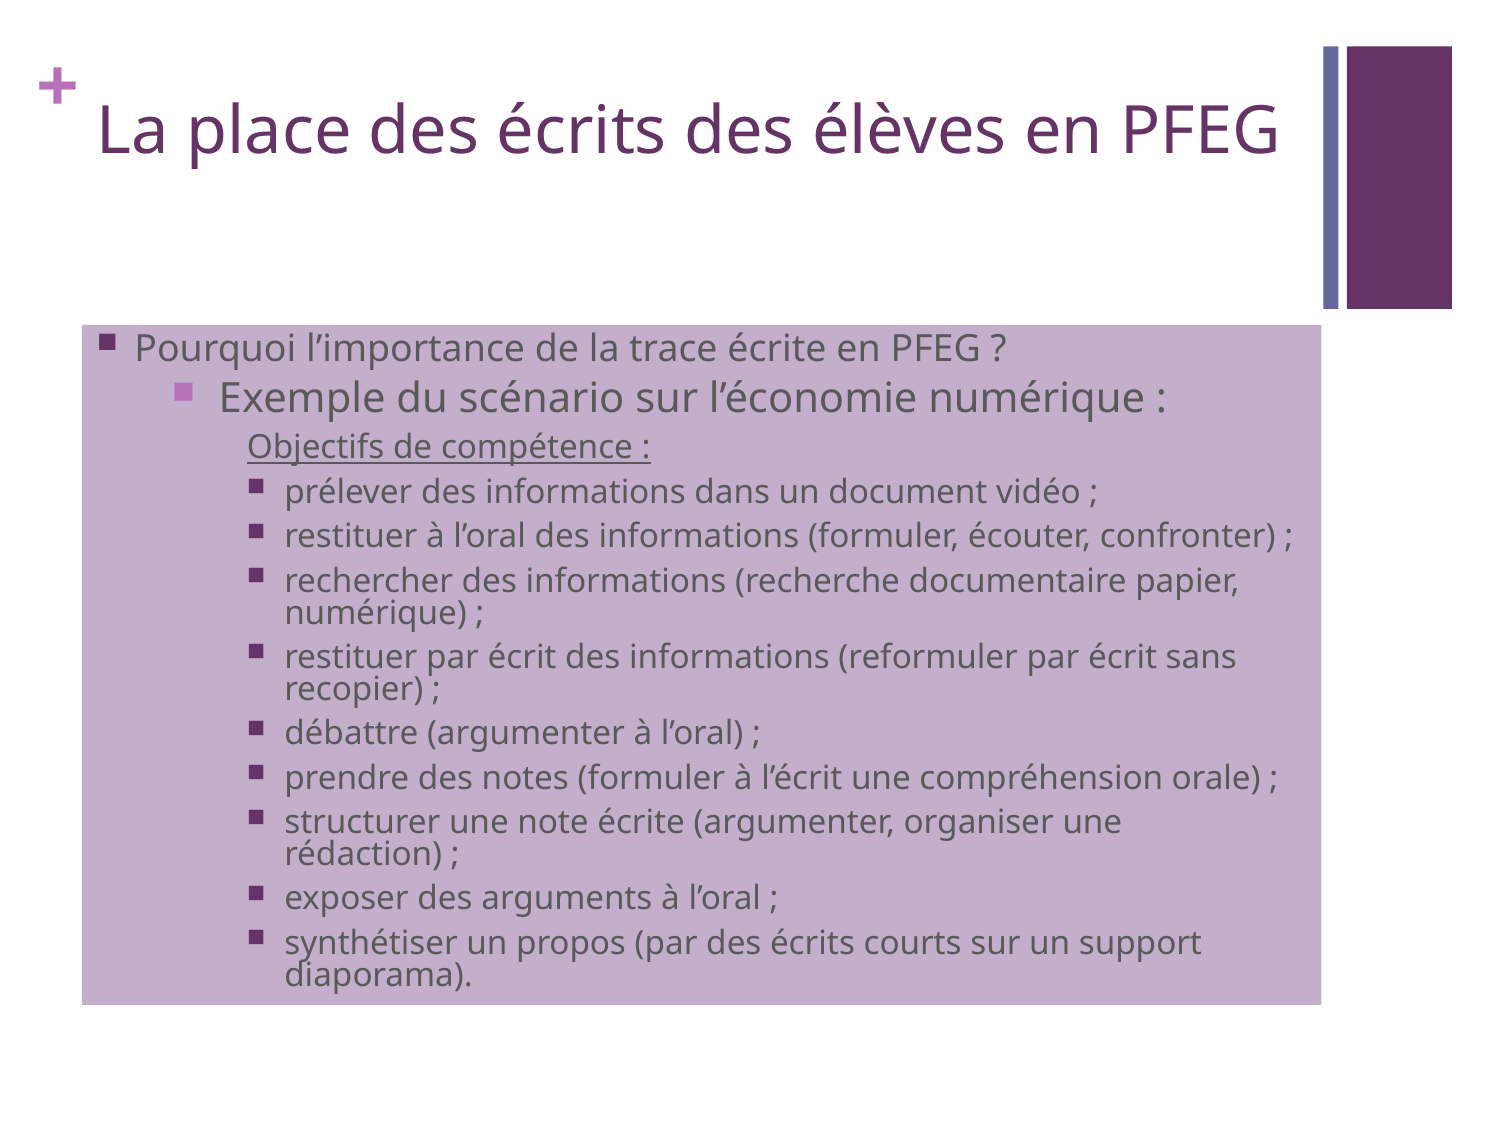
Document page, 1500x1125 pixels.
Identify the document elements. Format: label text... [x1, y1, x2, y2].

title La place des écrits des élèves en PFEG [81, 79, 1322, 263]
list Pourquoi l’importance de la trace écrite en PFEG ? Exemple du scénario sur l’économie numérique : Objectifs de compétence : prélever des informations dans un document vidéo ; restituer à l’oral des informations (formuler, écouter, confronter) ; rechercher des informations (recherche documentaire papier, numérique) ; restituer par écrit des informations (reformuler par écrit sans recopier) ; débattre (argumenter à l’oral) ; prendre des notes (formuler à l’écrit une compréhension orale) ; structurer une note écrite (argumenter, organiser une rédaction) ; exposer des arguments à l’oral ; synthétiser un propos (par des écrits courts sur un support diaporama). [81, 324, 1322, 1005]
